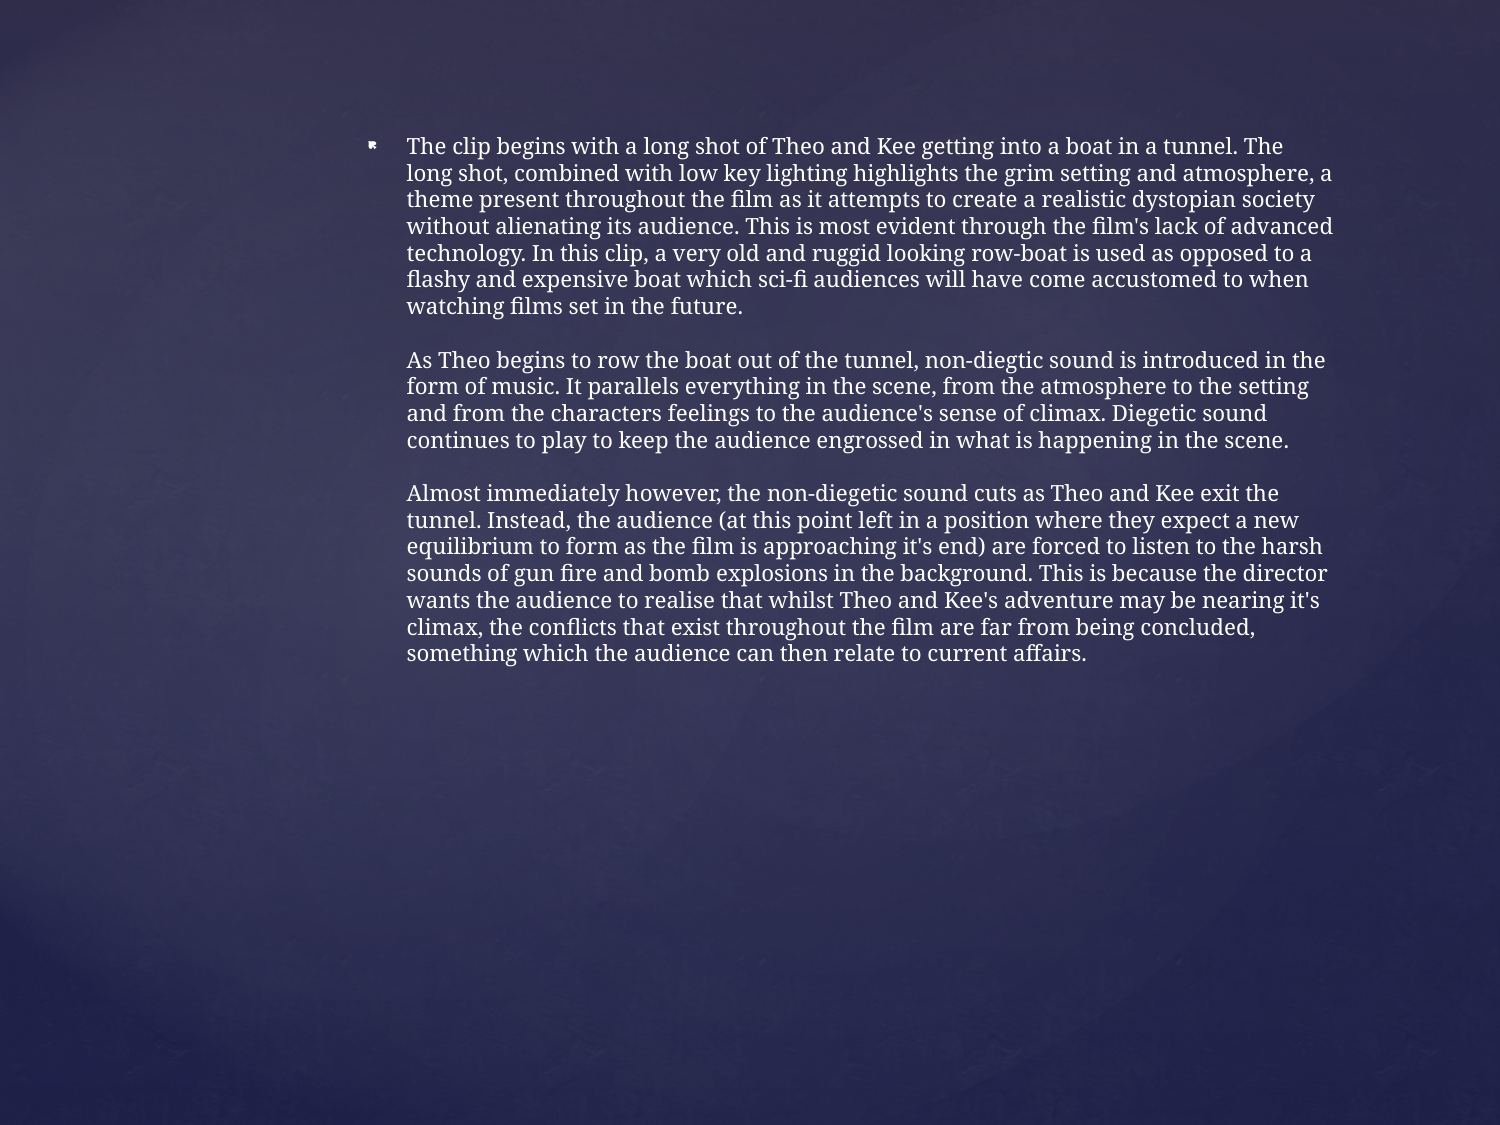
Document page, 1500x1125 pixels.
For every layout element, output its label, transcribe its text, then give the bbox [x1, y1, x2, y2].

list The clip begins with a long shot of Theo and Kee getting into a boat in a tunnel. The long shot, combined with low key lighting highlights the grim setting and atmosphere, a theme present throughout the film as it attempts to create a realistic dystopian society without alienating its audience. This is most evident through the film's lack of advanced technology. In this clip, a very old and ruggid looking row-boat is used as opposed to a flashy and expensive boat which sci-fi audiences will have come accustomed to when watching films set in the future. As Theo begins to row the boat out of the tunnel, non-diegtic sound is introduced in the form of music. It parallels everything in the scene, from the atmosphere to the setting and from the characters feelings to the audience's sense of climax. Diegetic sound continues to play to keep the audience engrossed in what is happening in the scene. Almost immediately however, the non-diegetic sound cuts as Theo and Kee exit the tunnel. Instead, the audience (at this point left in a position where they expect a new equilibrium to form as the film is approaching it's end) are forced to listen to the harsh sounds of gun fire and bomb explosions in the background. This is because the director wants the audience to realise that whilst Theo and Kee's adventure may be nearing it's climax, the conflicts that exist throughout the film are far from being concluded, something which the audience can then relate to current affairs. [350, 112, 1350, 713]
